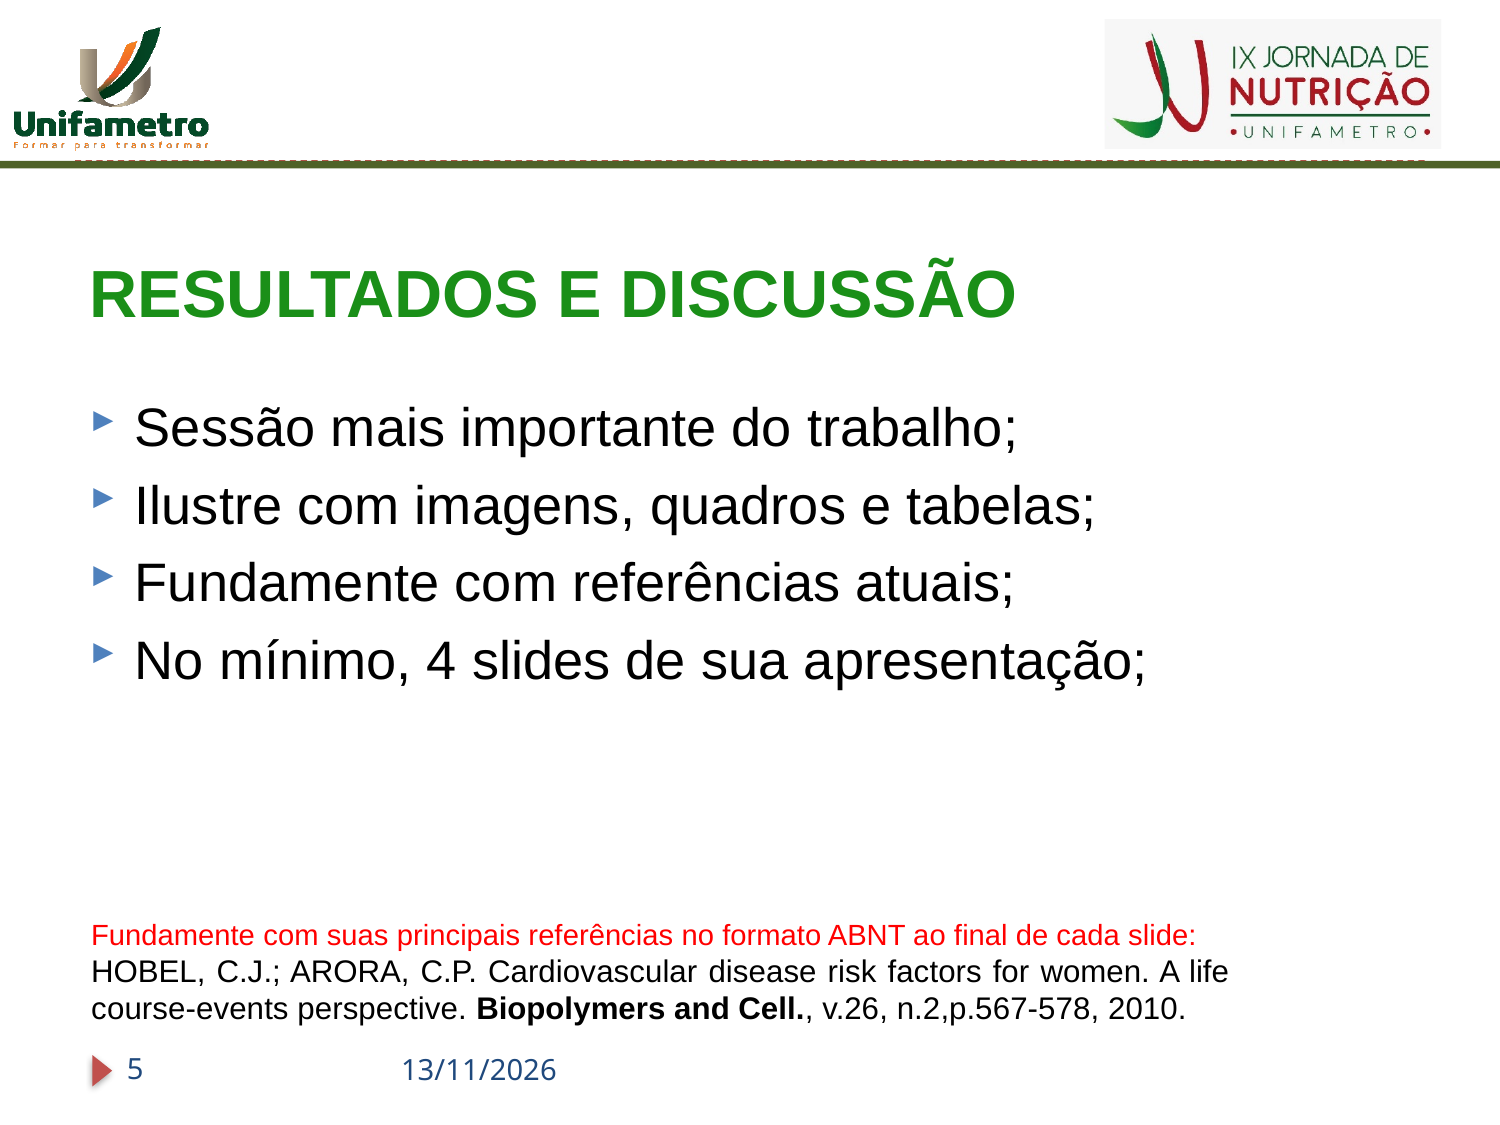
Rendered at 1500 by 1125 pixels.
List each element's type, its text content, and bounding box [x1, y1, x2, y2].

list Sessão mais importante do trabalho; Ilustre com imagens, quadros e tabelas; Fundamente com referências atuais; No mínimo, 4 slides de sua apresentação; [75, 385, 1425, 953]
slide_number 5 [112, 1042, 243, 1103]
picture [1104, 18, 1442, 150]
picture [9, 22, 215, 151]
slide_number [386, 1043, 585, 1104]
title RESULTADOS E DISCUSSÃO [75, 175, 1425, 339]
text_box Fundamente com suas principais referências no formato ABNT ao final de cada slide: HOBEL, C.J.; ARORA, C.P. Cardiovascular disease risk factors for women. A life course-events perspective. Biopolymers and Cell., v.26, n.2,p.567-578, 2010. [76, 908, 1247, 1034]
